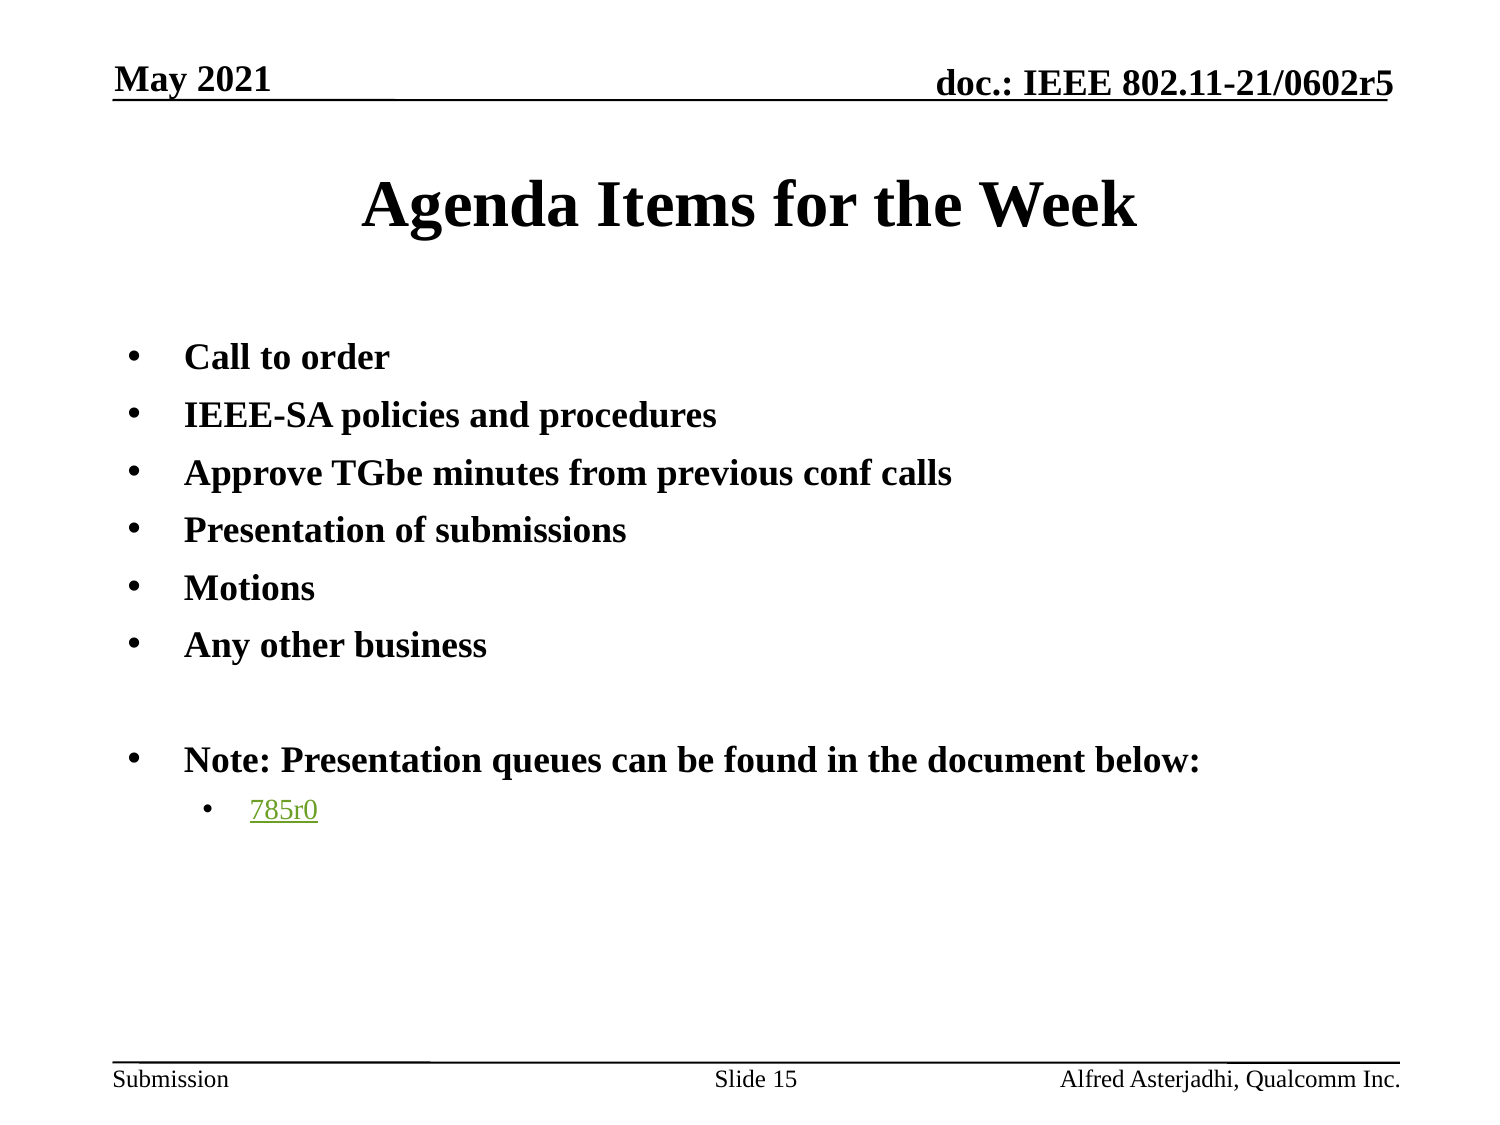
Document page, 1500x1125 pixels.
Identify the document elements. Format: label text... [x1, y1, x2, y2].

list Call to order IEEE-SA policies and procedures Approve TGbe minutes from previous conf calls Presentation of submissions Motions Any other business Note: Presentation queues can be found in the document below: 785r0 [112, 324, 1388, 1000]
slide_number Slide 15 [712, 1061, 800, 1123]
title Agenda Items for the Week [112, 112, 1388, 288]
footer Alfred Asterjadhi, Qualcomm Inc. [878, 1061, 1402, 1093]
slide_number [114, 54, 493, 100]
